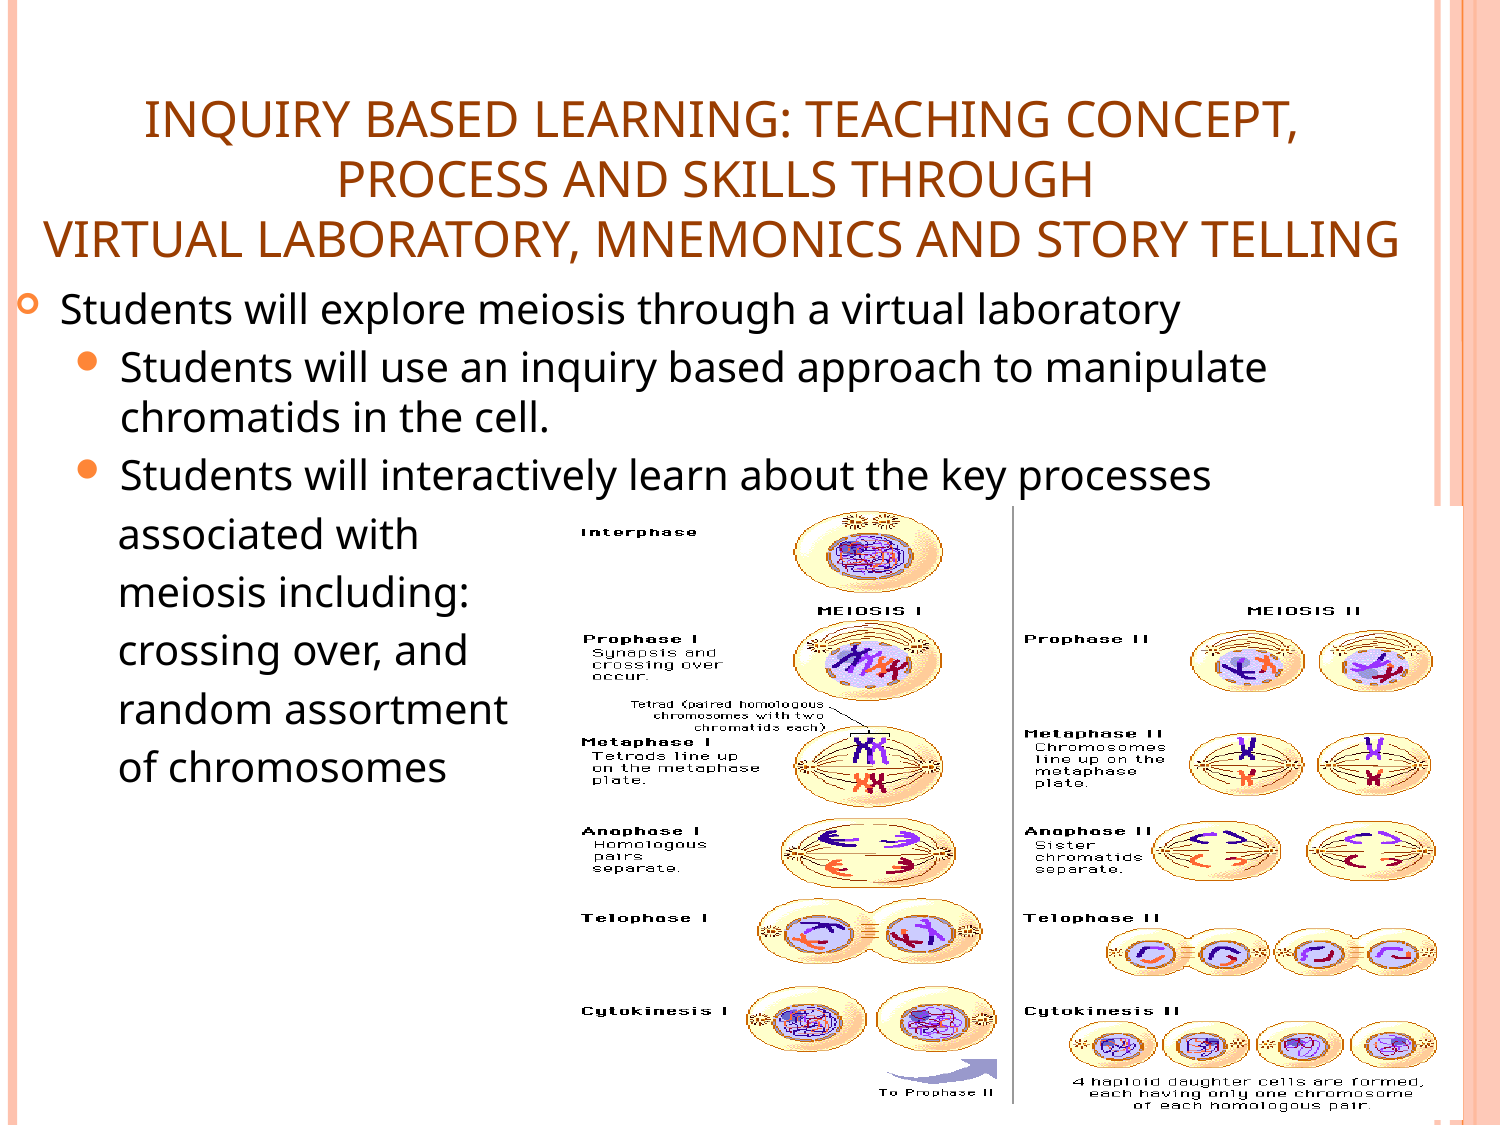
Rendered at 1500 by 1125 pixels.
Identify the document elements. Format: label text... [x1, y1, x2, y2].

title Inquiry Based Learning: Teaching concept, process and skills through Virtual Laboratory, mnemonics and story telling [24, 24, 1421, 275]
list Students will explore meiosis through a virtual laboratory Students will use an inquiry based approach to manipulate chromatids in the cell. Students will interactively learn about the key processes associated with meiosis including: crossing over, and random assortment of chromosomes [0, 275, 1300, 1120]
picture [574, 506, 1463, 1120]
